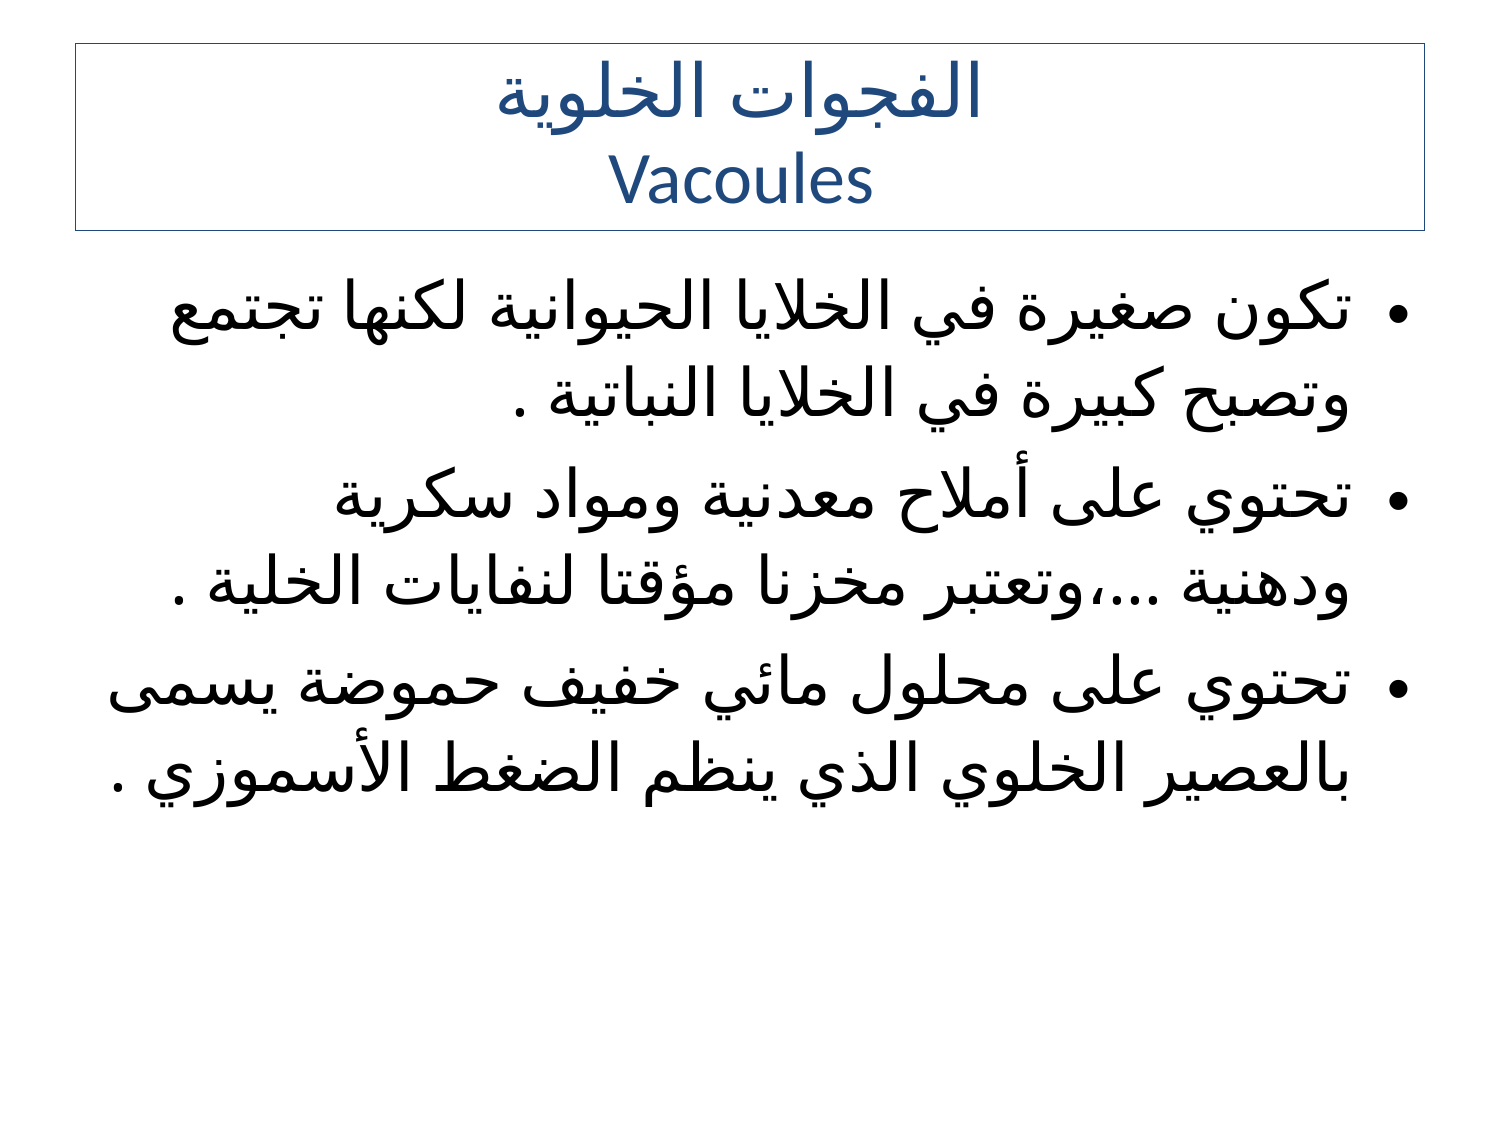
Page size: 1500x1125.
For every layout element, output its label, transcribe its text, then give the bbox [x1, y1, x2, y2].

title الفجوات الخلوية Vacoules [75, 43, 1425, 231]
list تكون صغيرة في الخلايا الحيوانية لكنها تجتمع وتصبح كبيرة في الخلايا النباتية . تحتوي على أملاح معدنية ومواد سكرية ودهنية ...،وتعتبر مخزنا مؤقتا لنفايات الخلية . تحتوي على محلول مائي خفيف حموضة يسمى بالعصير الخلوي الذي ينظم الضغط الأسموزي . [75, 262, 1425, 1005]
